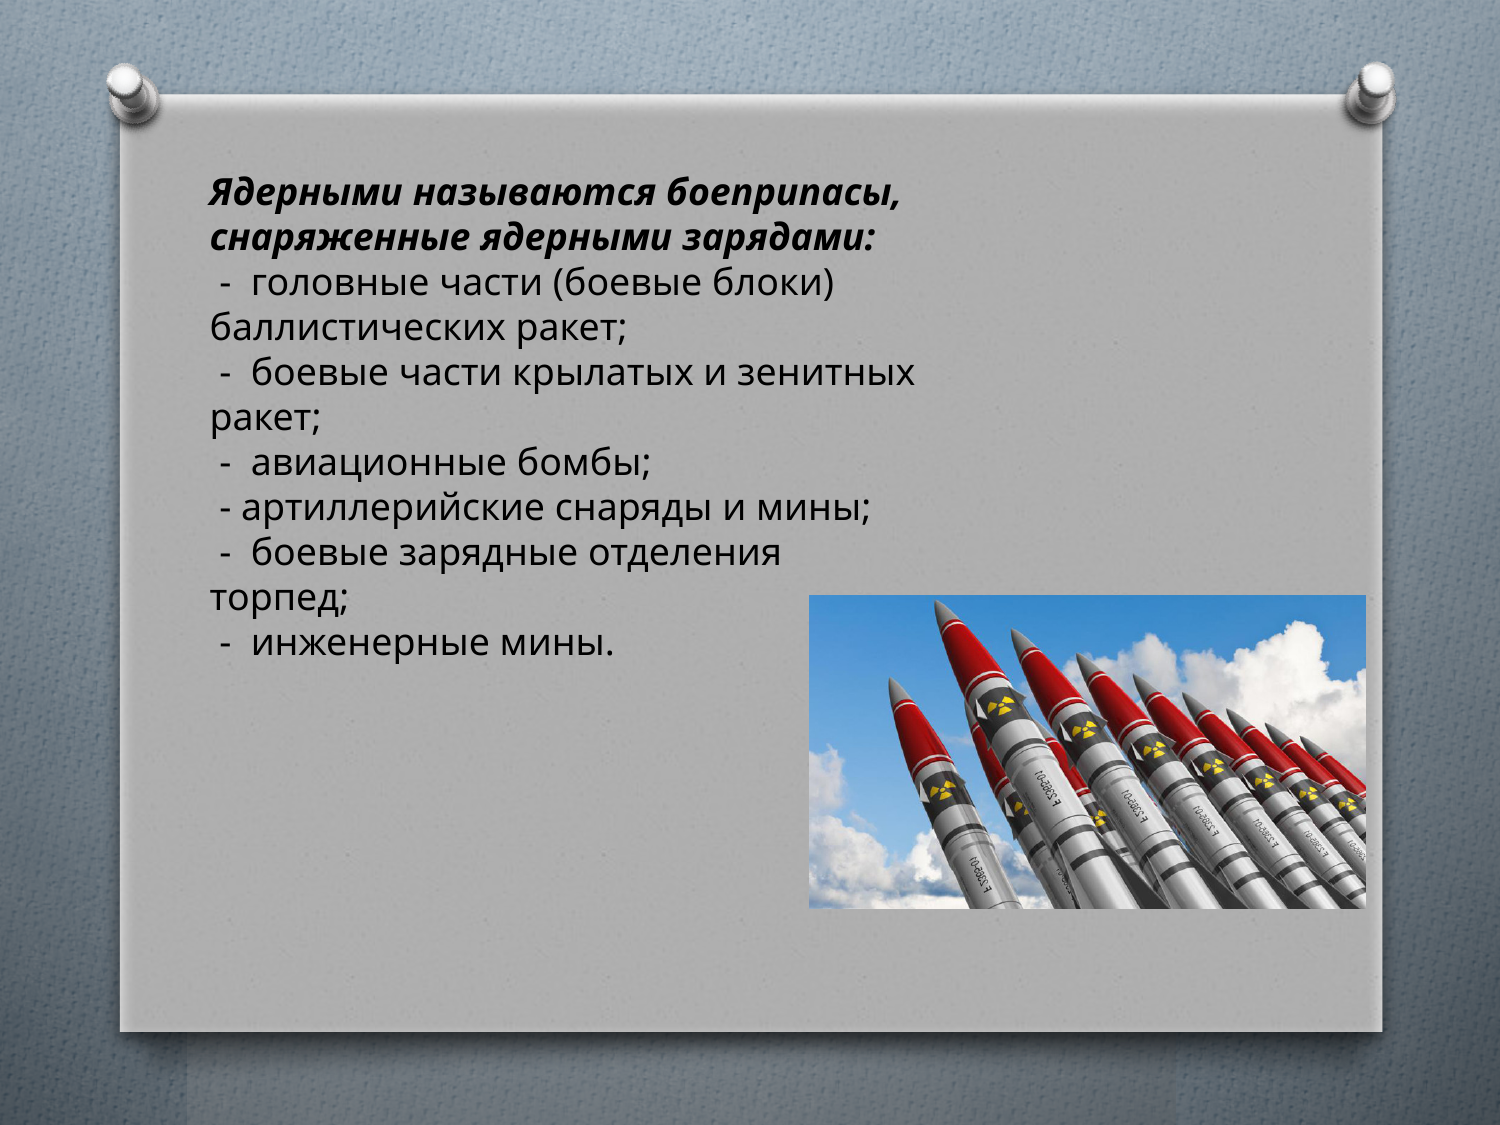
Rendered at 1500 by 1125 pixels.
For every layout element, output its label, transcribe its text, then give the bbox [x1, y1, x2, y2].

picture [808, 595, 1366, 909]
picture [1317, 35, 1439, 156]
picture [75, 29, 198, 153]
text_box Ядерными называются боеприпасы, снаряженные ядерными зарядами: - головные части (боевые блоки) баллистических ракет; - боевые части крылатых и зенитных ракет; - авиационные бомбы; - артиллерийские снаряды и мины; - боевые зарядные отделения торпед; - инженерные мины. [194, 160, 945, 671]
